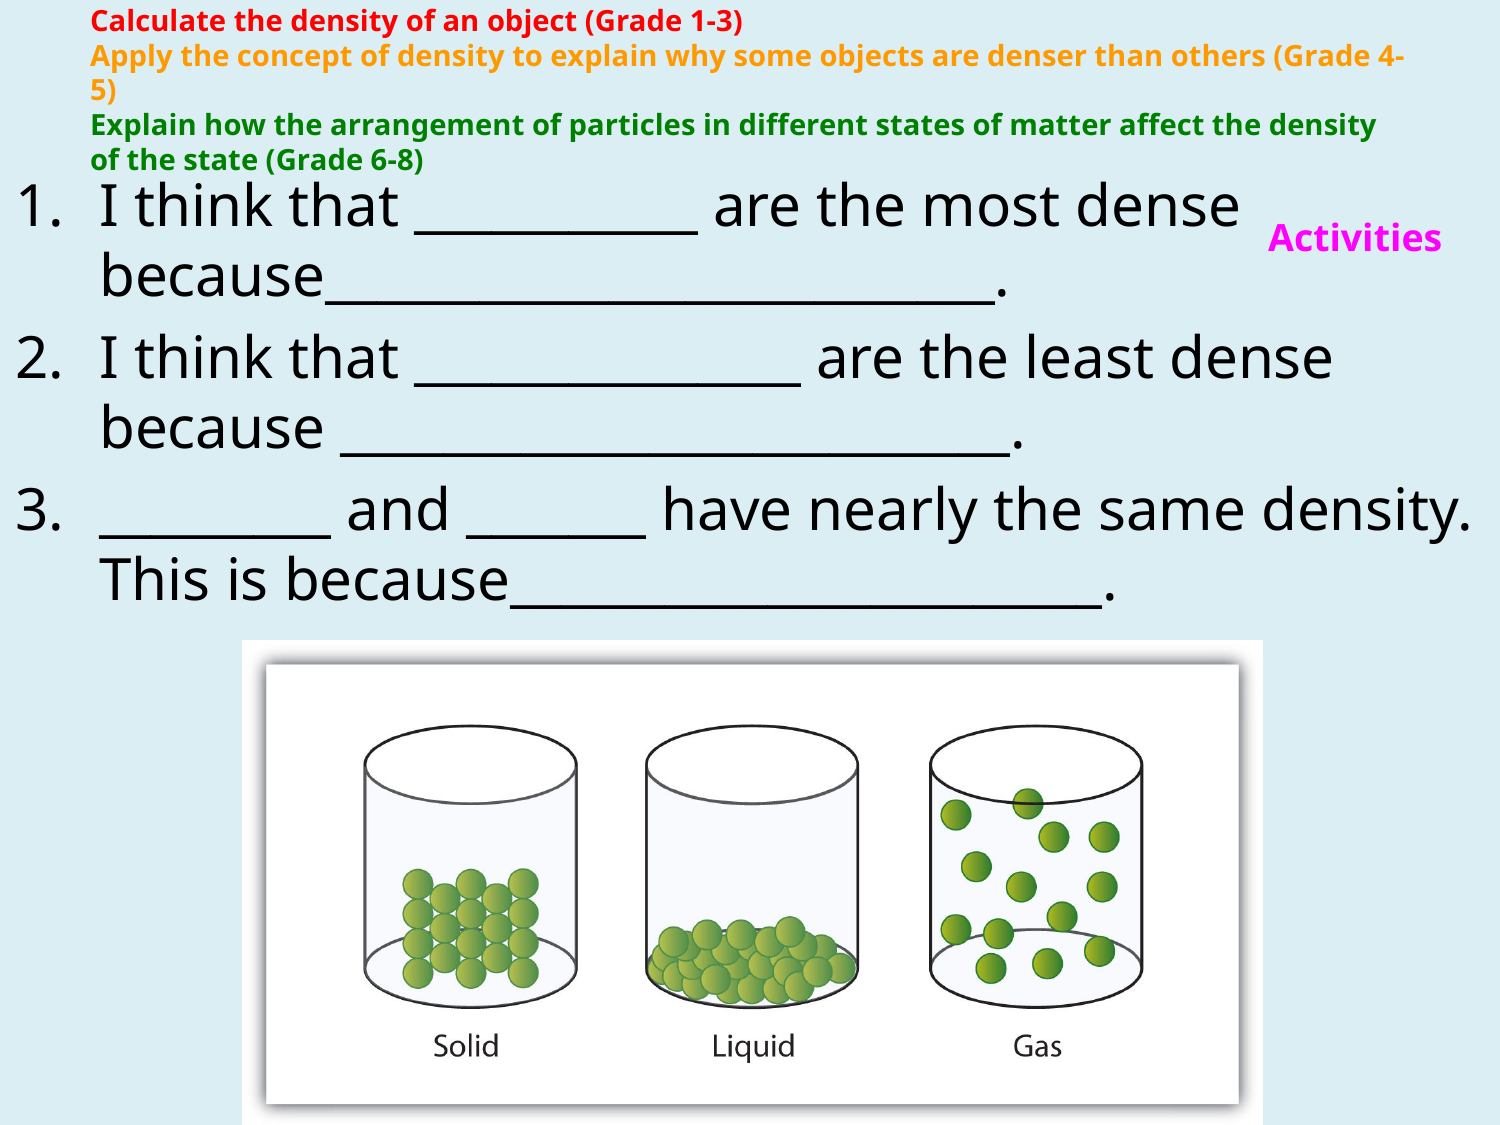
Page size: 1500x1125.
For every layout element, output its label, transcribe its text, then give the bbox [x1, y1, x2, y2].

text_box Activities [1253, 206, 1458, 267]
picture [241, 640, 1263, 1125]
list I think that ___________ are the most dense because__________________________. I think that _______________ are the least dense because __________________________. _________ and _______ have nearly the same density. This is because_______________________. [0, 160, 1500, 461]
title Calculate the density of an object (Grade 1-3) Apply the concept of density to explain why some objects are denser than others (Grade 4-5) Explain how the arrangement of particles in different states of matter affect the density of the state (Grade 6-8) [75, 0, 1425, 183]
